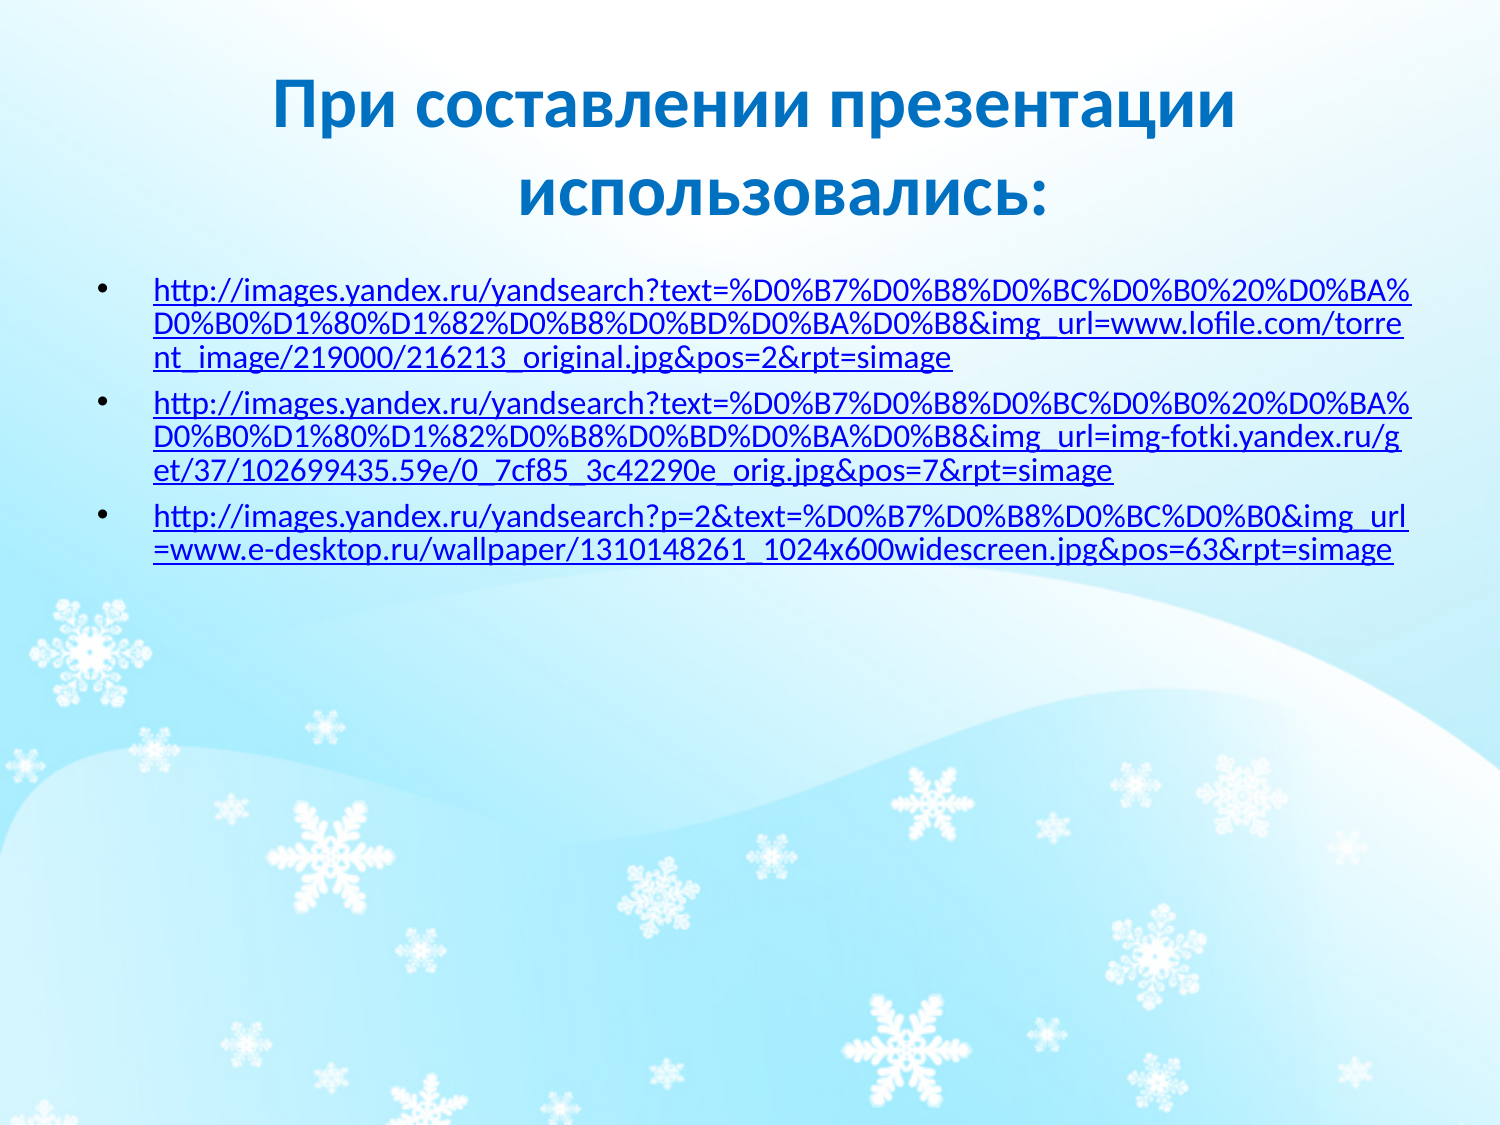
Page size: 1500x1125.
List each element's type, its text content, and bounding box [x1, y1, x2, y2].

picture [0, 0, 1500, 1125]
text_box При составлении презентации использовались: http://images.yandex.ru/yandsearch?text=%D0%B7%D0%B8%D0%BC%D0%B0%20%D0%BA%D0%B0%D1%80%D1%82%D0%B8%D0%BD%D0%BA%D0%B8&img_url=www.lofile.com/torrent_image/219000/216213_original.jpg&pos=2&rpt=simage http://images.yandex.ru/yandsearch?text=%D0%B7%D0%B8%D0%BC%D0%B0%20%D0%BA%D0%B0%D1%80%D1%82%D0%B8%D0%BD%D0%BA%D0%B8&img_url=img-fotki.yandex.ru/get/37/102699435.59e/0_7cf85_3c42290e_orig.jpg&pos=7&rpt=simage http://images.yandex.ru/yandsearch?p=2&text=%D0%B7%D0%B8%D0%BC%D0%B0&img_url=www.e-desktop.ru/wallpaper/1310148261_1024x600widescreen.jpg&pos=63&rpt=simage [81, 46, 1430, 1055]
